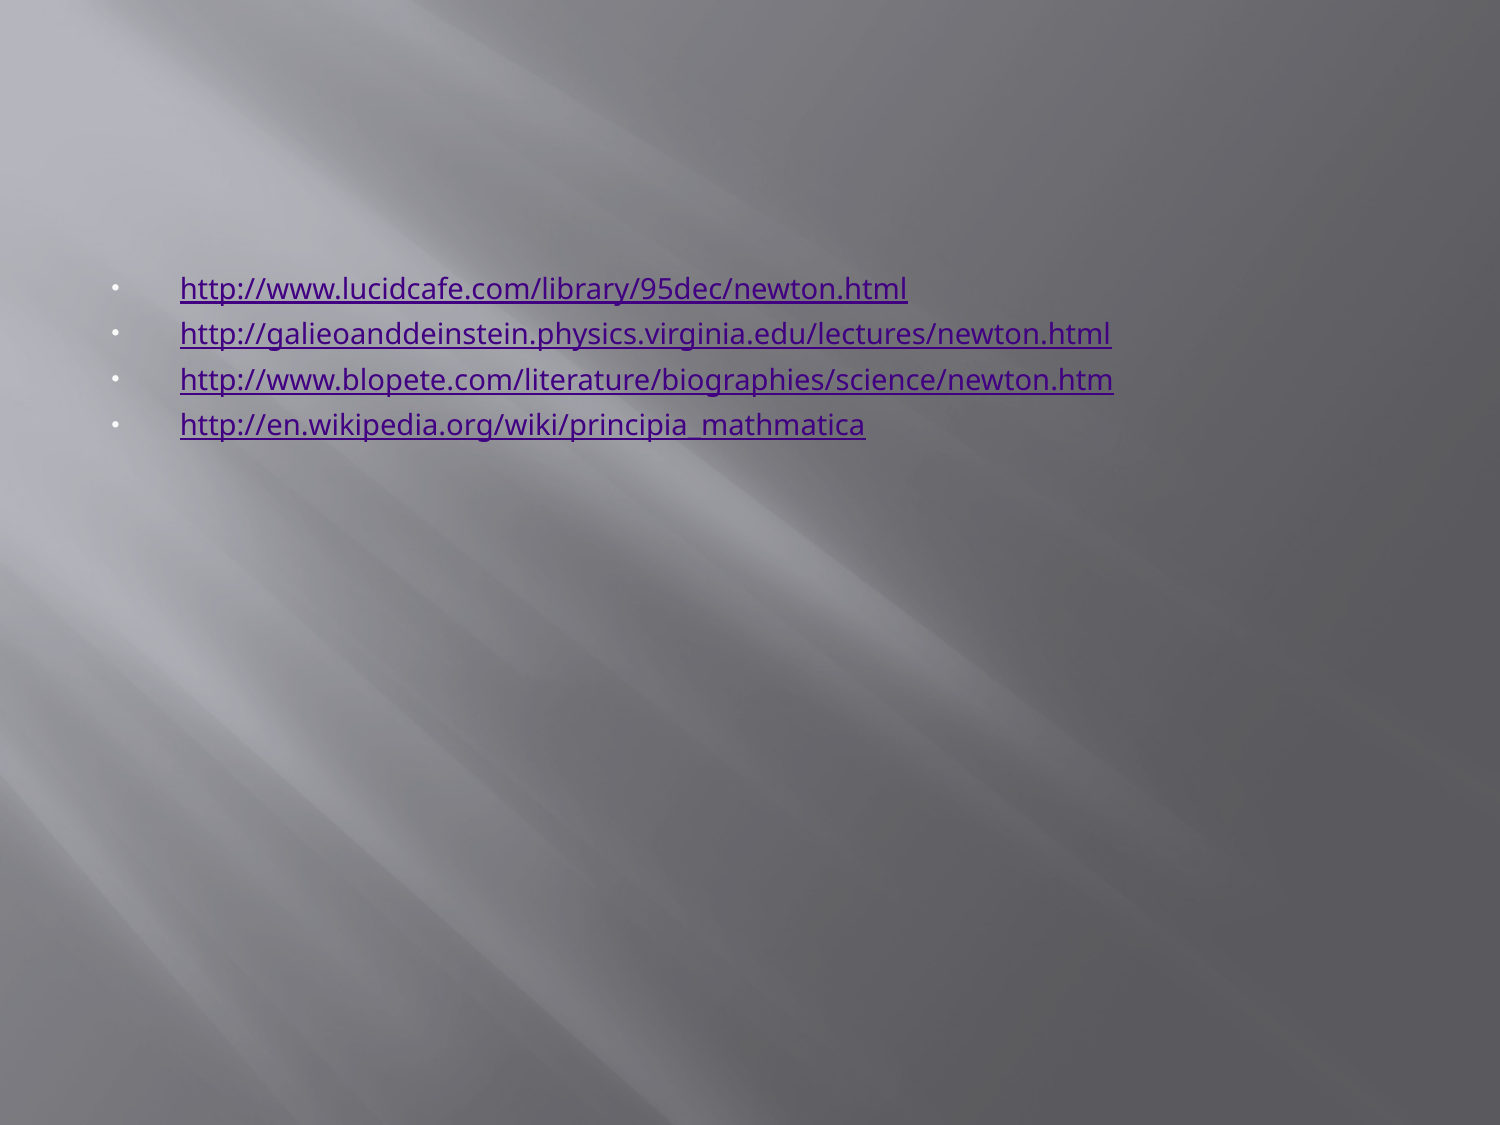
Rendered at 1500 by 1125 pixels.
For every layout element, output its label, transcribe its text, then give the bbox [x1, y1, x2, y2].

list http://www.lucidcafe.com/library/95dec/newton.html http://galieoanddeinstein.physics.virginia.edu/lectures/newton.html http://www.blopete.com/literature/biographies/science/newton.htm http://en.wikipedia.org/wiki/principia_mathmatica [75, 262, 1425, 1035]
